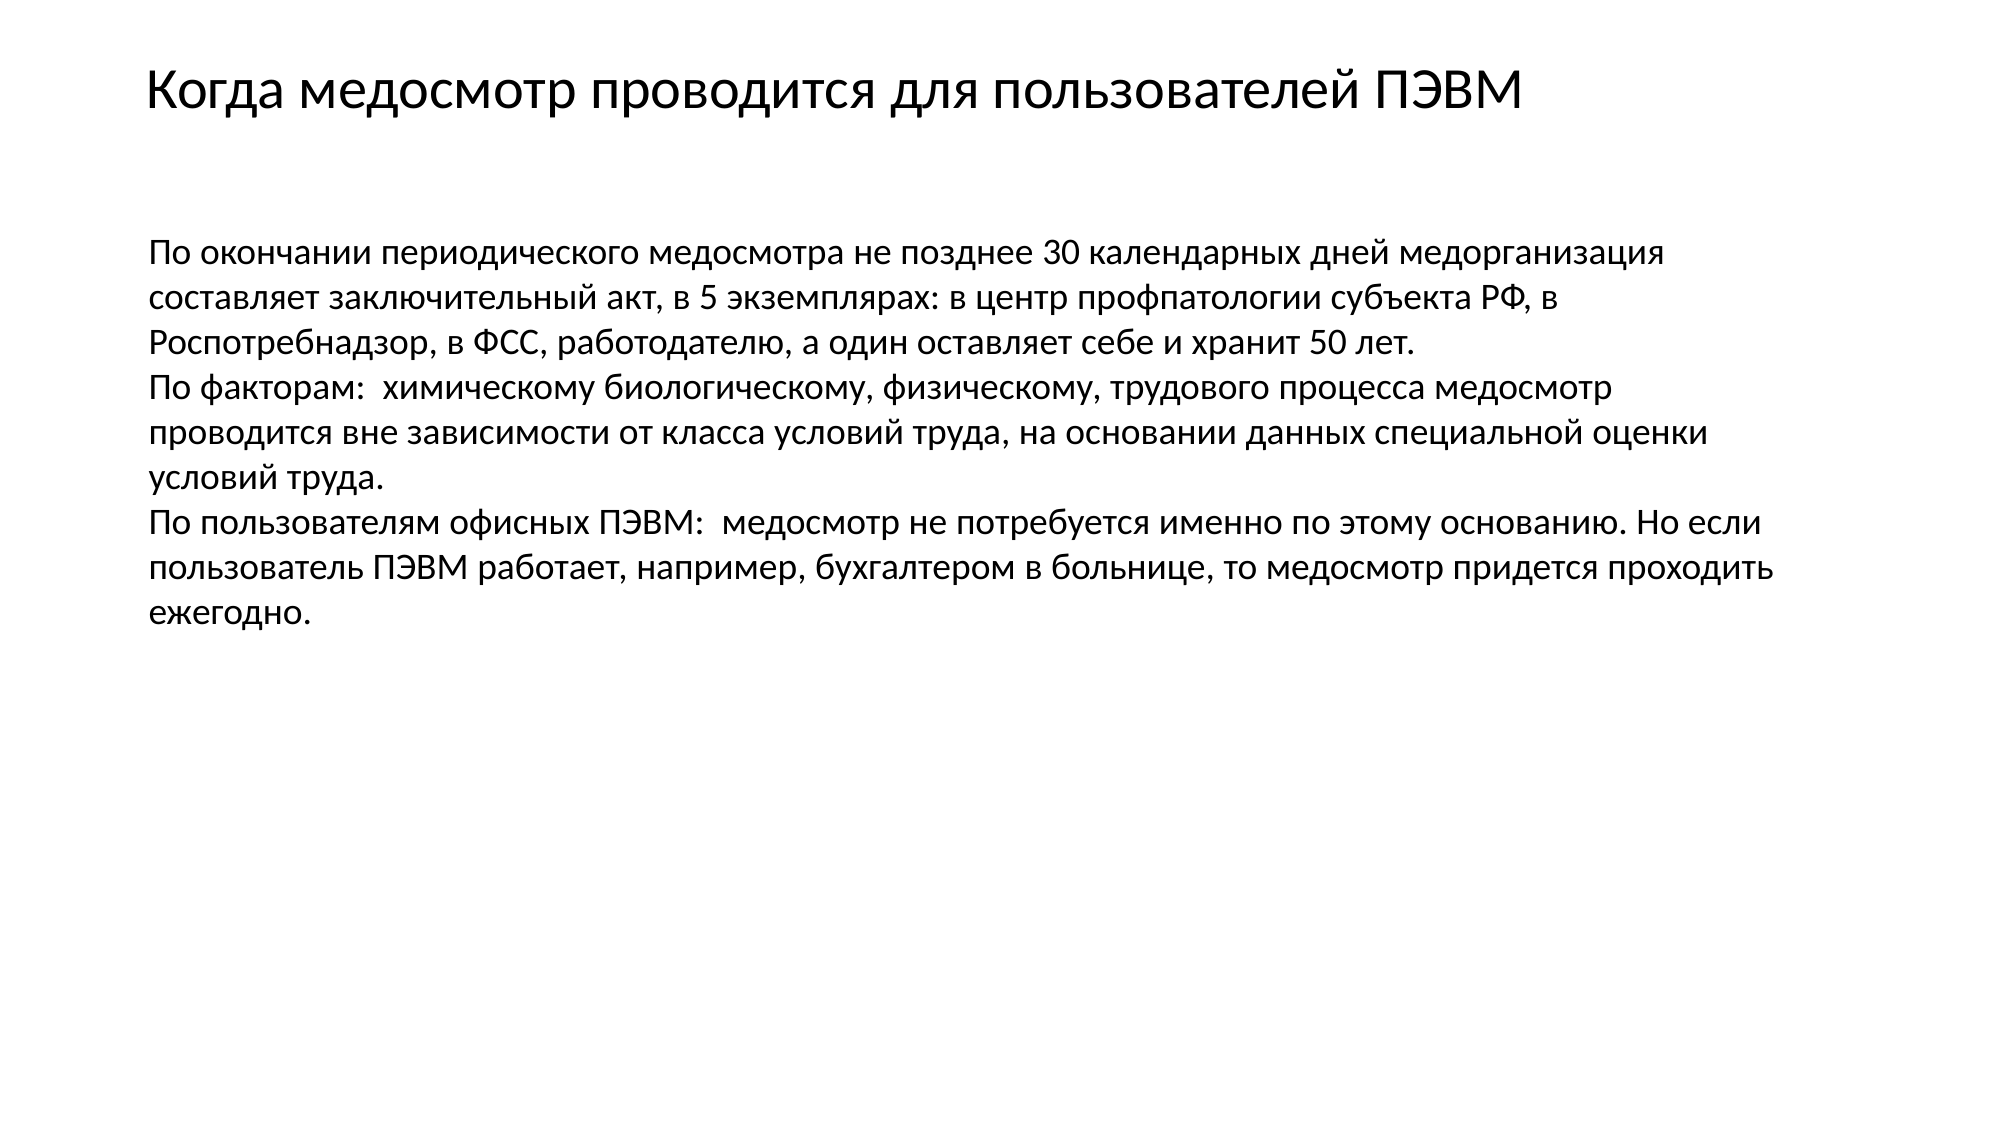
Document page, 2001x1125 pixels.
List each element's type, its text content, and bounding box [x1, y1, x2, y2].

text_box По окончании периодического медосмотра не позднее 30 календарных дней медорганизация составляет заключительный акт, в 5 экземплярах: в центр профпатологии субъекта РФ, в Роспотребнадзор, в ФСС, работодателю, а один оставляет себе и хранит 50 лет. По факторам: химическому биологическому, физическому, трудового процесса медосмотр проводится вне зависимости от класса условий труда, на основании данных специальной оценки условий труда. По пользователям офисных ПЭВМ: медосмотр не потребуется именно по этому основанию. Но если пользователь ПЭВМ работает, например, бухгалтером в больнице, то медосмотр придется проходить ежегодно. [133, 219, 1792, 775]
text_box Когда медосмотр проводится для пользователей ПЭВМ [131, 42, 1557, 128]
